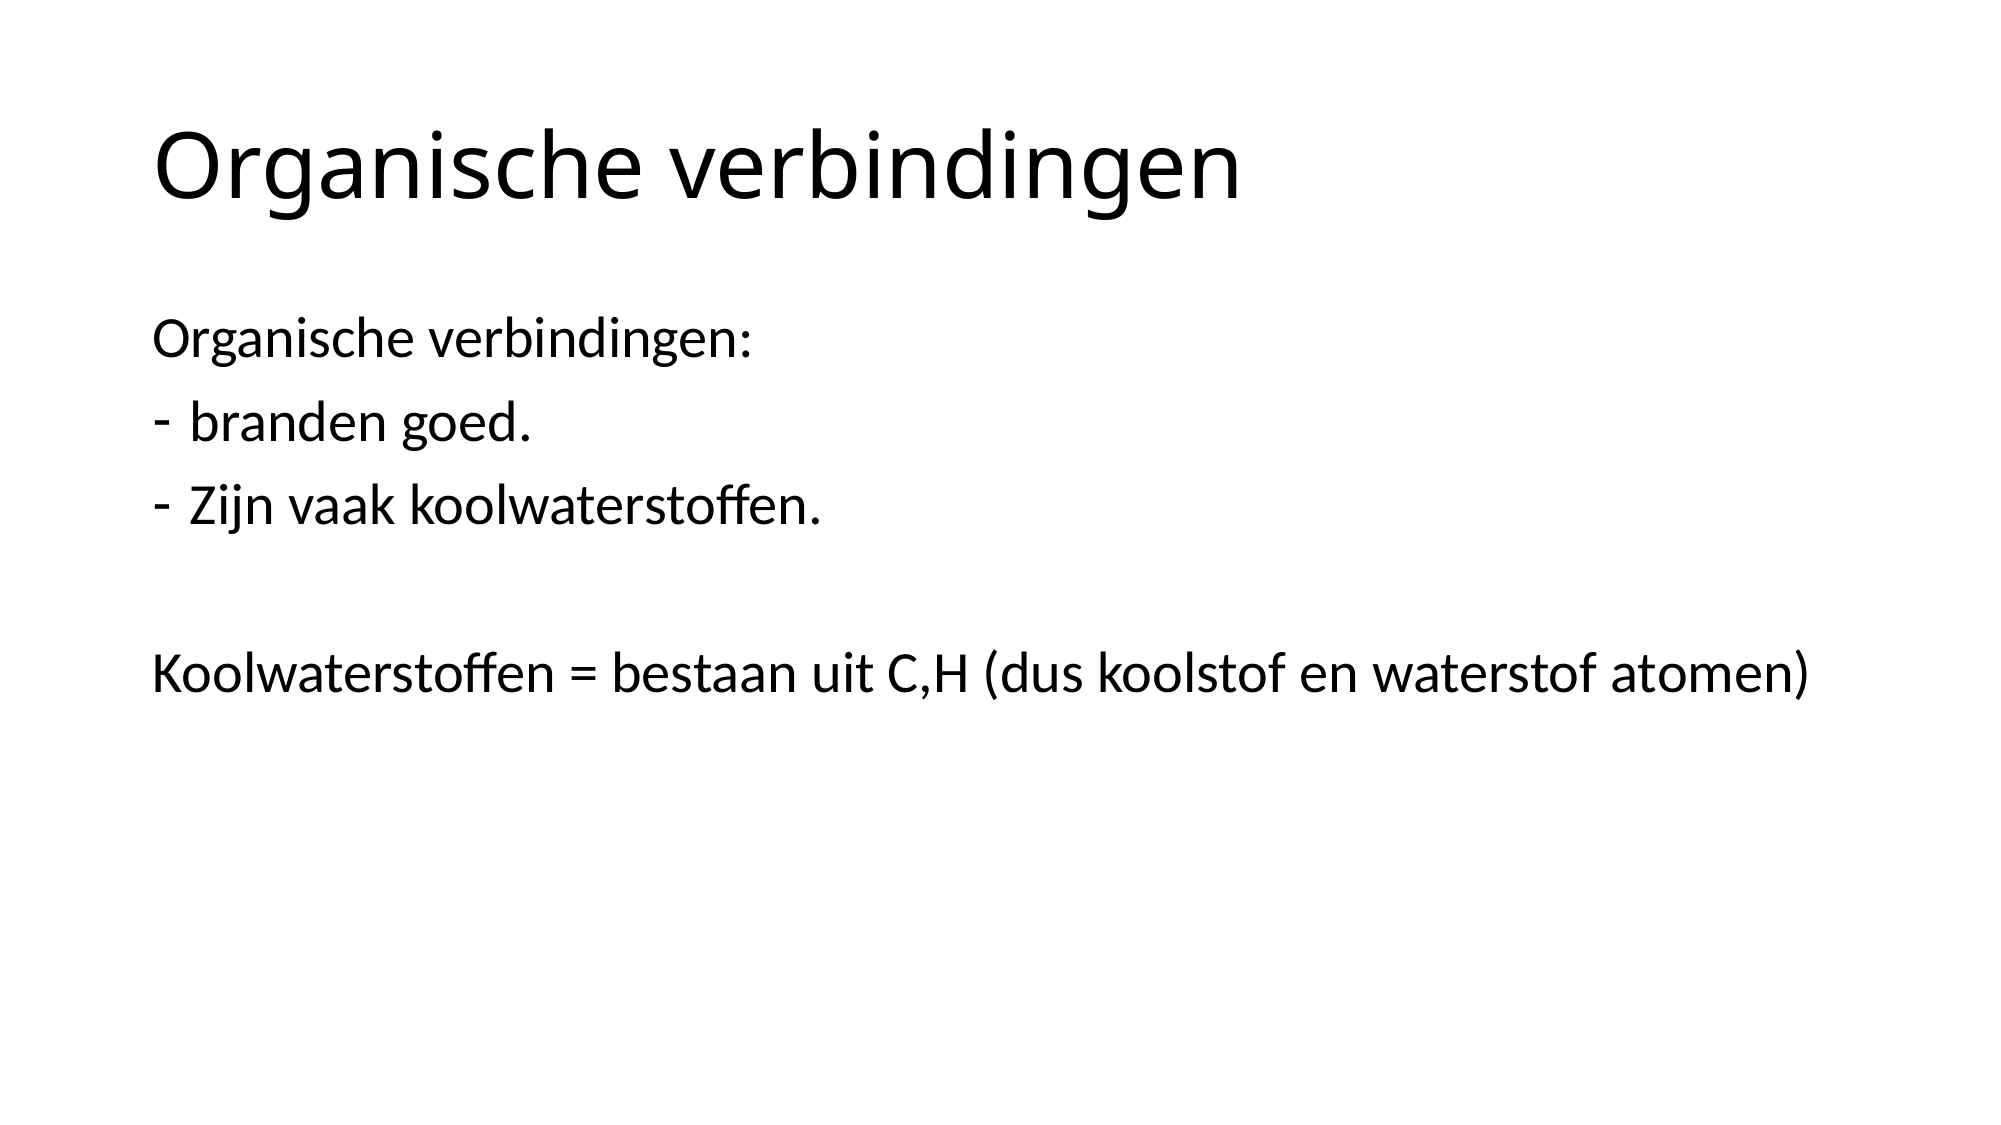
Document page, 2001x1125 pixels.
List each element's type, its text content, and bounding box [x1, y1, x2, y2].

list Organische verbindingen: branden goed. Zijn vaak koolwaterstoffen. Koolwaterstoffen = bestaan uit C,H (dus koolstof en waterstof atomen) [137, 299, 1863, 1014]
title Organische verbindingen [137, 59, 1863, 278]
